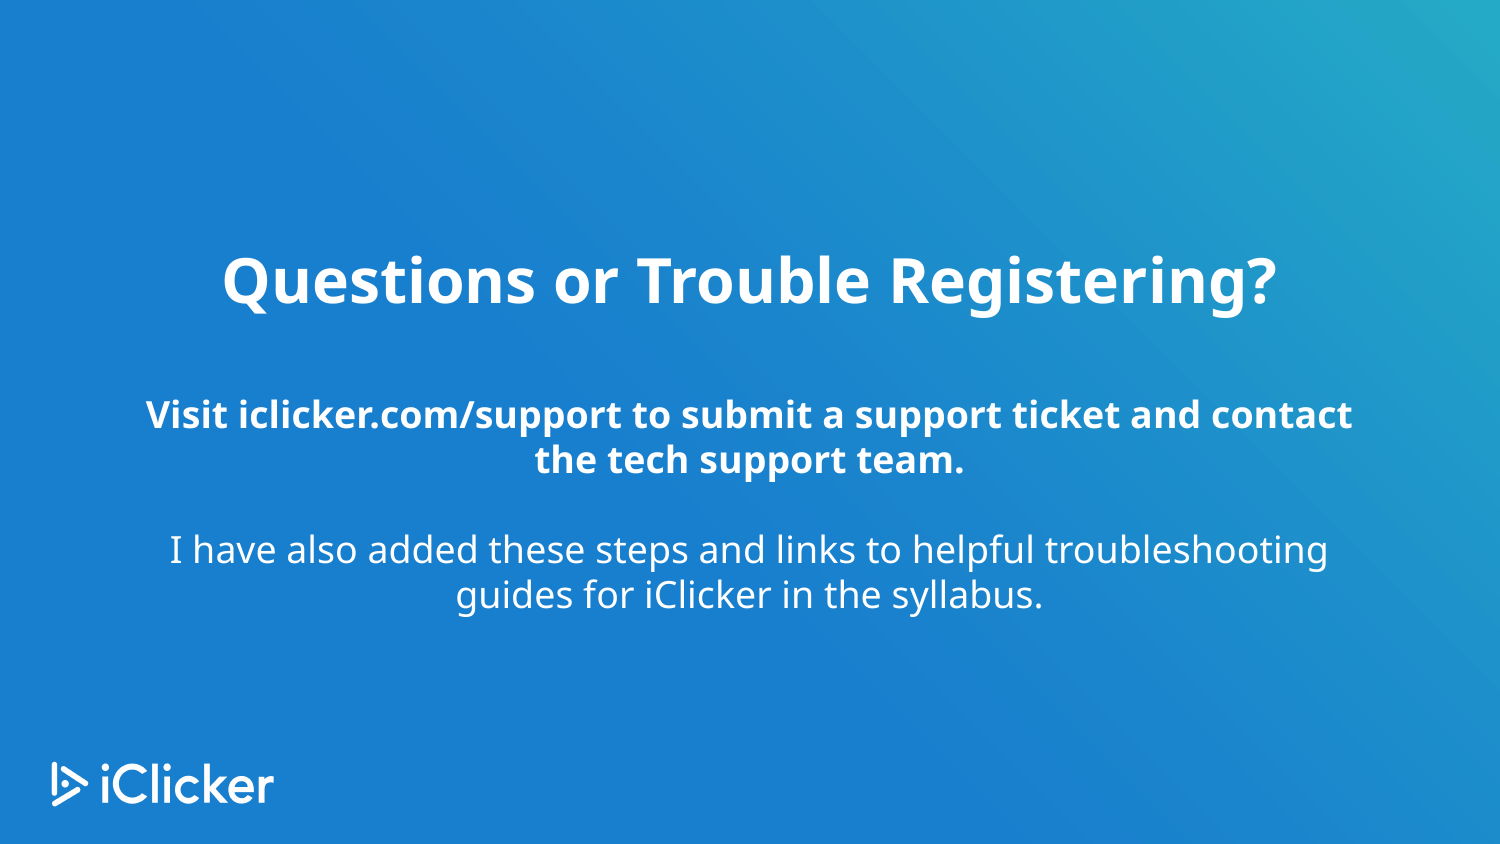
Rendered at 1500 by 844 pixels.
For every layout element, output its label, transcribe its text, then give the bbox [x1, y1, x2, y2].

title Questions or Trouble Registering? Visit iclicker.com/support to submit a support ticket and contact the tech support team. I have also added these steps and links to helpful troubleshooting guides for iClicker in the syllabus. [99, 150, 1401, 632]
picture [0, 0, 1500, 844]
